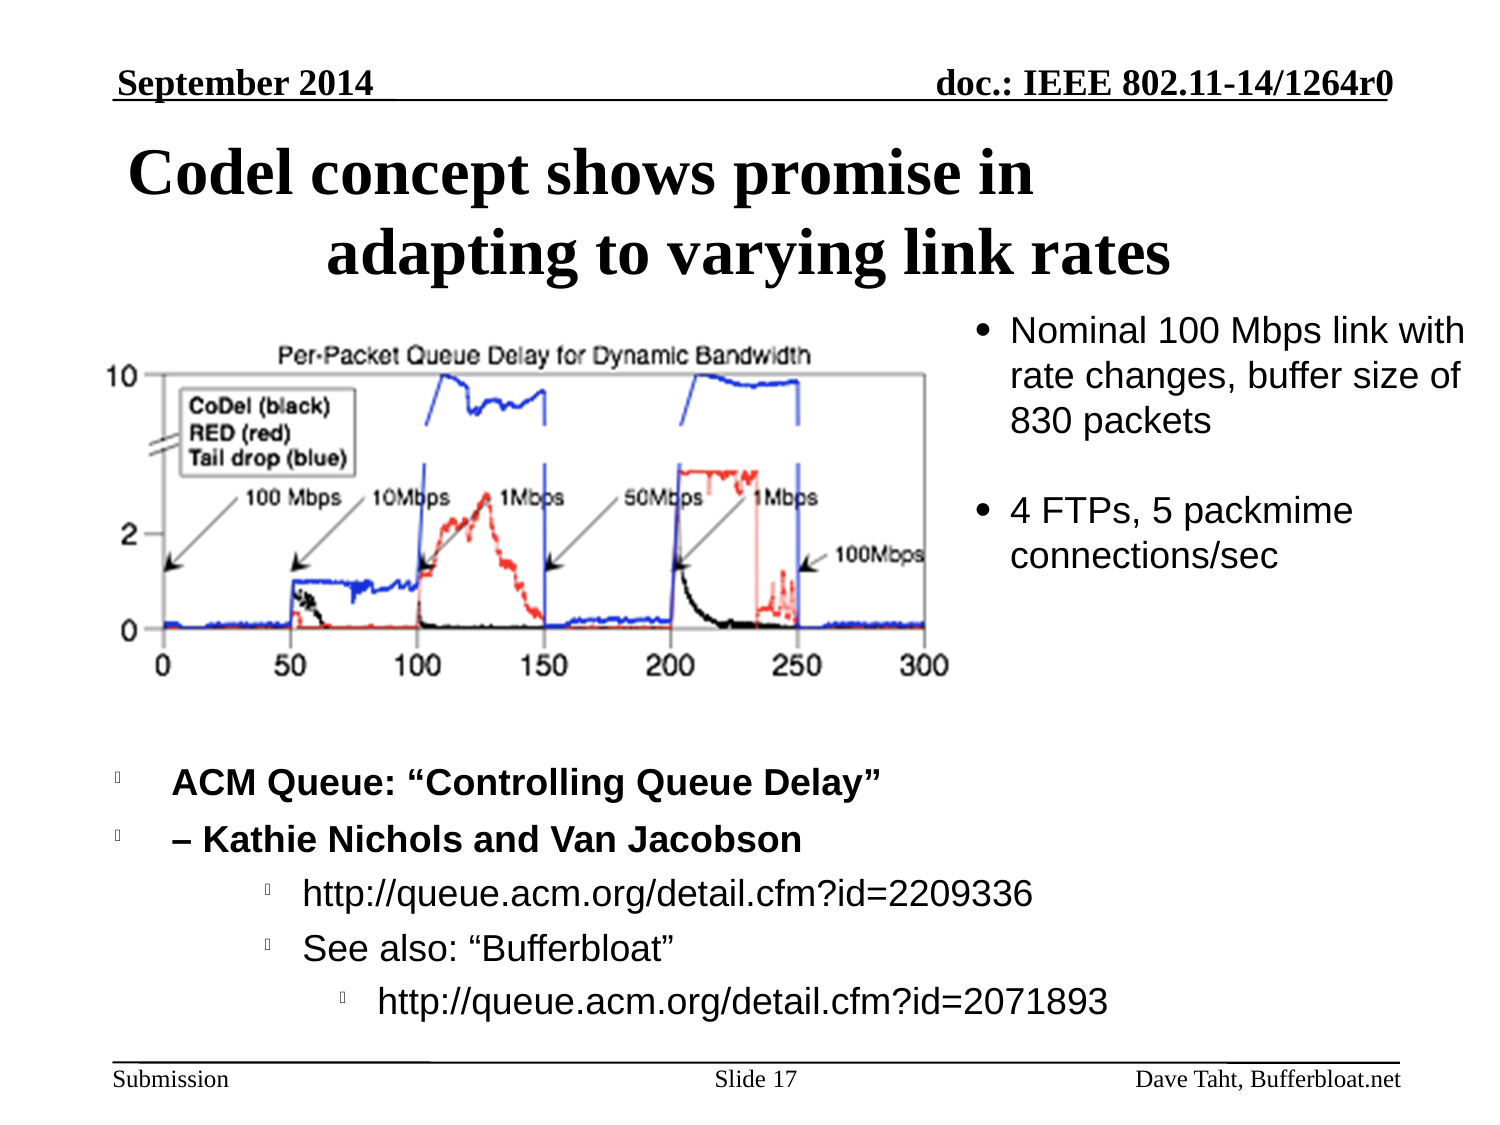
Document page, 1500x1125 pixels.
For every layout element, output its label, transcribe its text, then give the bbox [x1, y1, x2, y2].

text_box Nominal 100 Mbps link with rate changes, buffer size of 830 packets 4 FTPs, 5 packmime connections/sec [968, 299, 1475, 792]
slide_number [116, 58, 507, 104]
list ACM Queue: “Controlling Queue Delay” – Kathie Nichols and Van Jacobson http://queue.acm.org/detail.cfm?id=2209336 See also: “Bufferbloat” http://queue.acm.org/detail.cfm?id=2071893 [99, 749, 1438, 938]
footer Dave Taht, Bufferbloat.net [1007, 1061, 1402, 1093]
picture [74, 337, 964, 693]
slide_number Slide 17 [712, 1061, 800, 1123]
title Codel concept shows promise in adapting to varying link rates [112, 111, 1388, 303]
